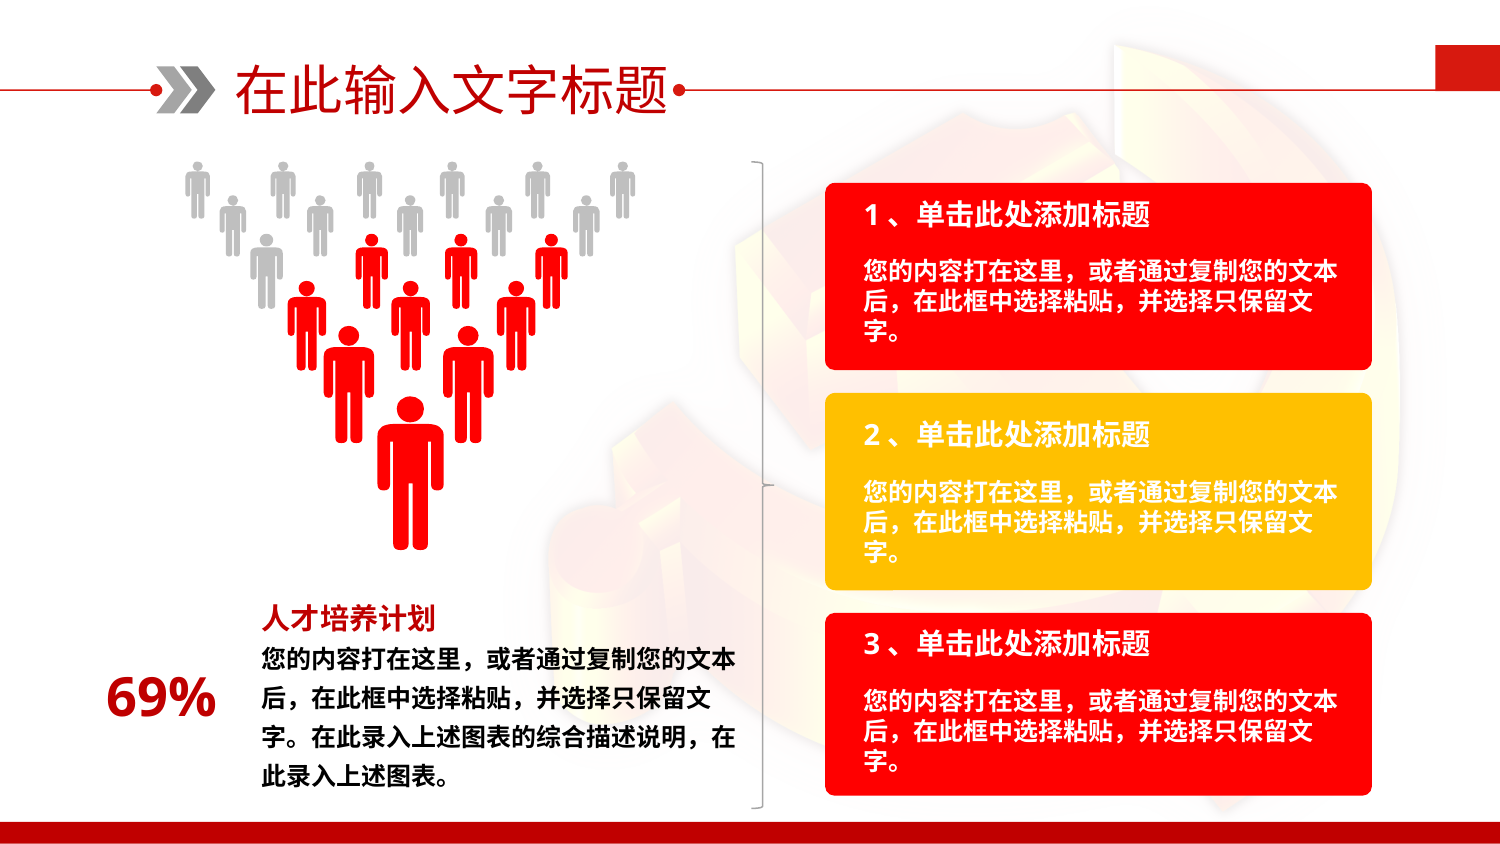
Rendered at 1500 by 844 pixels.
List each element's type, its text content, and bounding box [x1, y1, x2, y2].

text_box [823, 390, 1375, 593]
text_box [823, 180, 1375, 373]
text_box [323, 347, 375, 444]
text_box [751, 161, 775, 810]
text_box [610, 161, 636, 219]
text_box [496, 280, 536, 371]
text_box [155, 66, 216, 114]
text_box [672, 83, 1435, 97]
text_box [439, 161, 465, 219]
text_box [443, 347, 494, 444]
text_box [355, 233, 388, 309]
text_box 3、单击此处添加标题 您的内容打在这里，或者通过复制您的文本后，在此框中选择粘贴，并选择只保留文字。 [857, 621, 1348, 779]
text_box [535, 233, 568, 309]
text_box [287, 280, 327, 371]
text_box [338, 325, 360, 346]
text_box [250, 233, 283, 309]
text_box 2、单击此处添加标题 您的内容打在这里，或者通过复制您的文本后，在此框中选择粘贴，并选择只保留文字。 [857, 413, 1354, 570]
text_box [307, 195, 334, 257]
text_box [270, 161, 296, 219]
text_box [377, 396, 444, 551]
text_box [822, 610, 1375, 798]
text_box [397, 195, 424, 257]
text_box [445, 233, 478, 309]
text_box [357, 161, 383, 219]
text_box [573, 195, 600, 257]
text_box [219, 195, 247, 257]
text_box 人才培养计划 您的内容打在这里，或者通过复制您的文本后，在此框中选择粘贴，并选择只保留文字。在此录入上述图表的综合描述说明，在此录入上述图表。 [255, 586, 751, 794]
text_box [391, 280, 430, 371]
text_box [525, 161, 551, 219]
text_box 1、单击此处添加标题 您的内容打在这里，或者通过复制您的文本后，在此框中选择粘贴，并选择只保留文字。 [857, 192, 1354, 349]
text_box 在此输入文字标题 [219, 48, 717, 144]
text_box [1435, 45, 1500, 92]
text_box [185, 161, 210, 219]
text_box 69% [100, 658, 367, 730]
text_box [485, 195, 513, 257]
text_box [457, 325, 479, 346]
